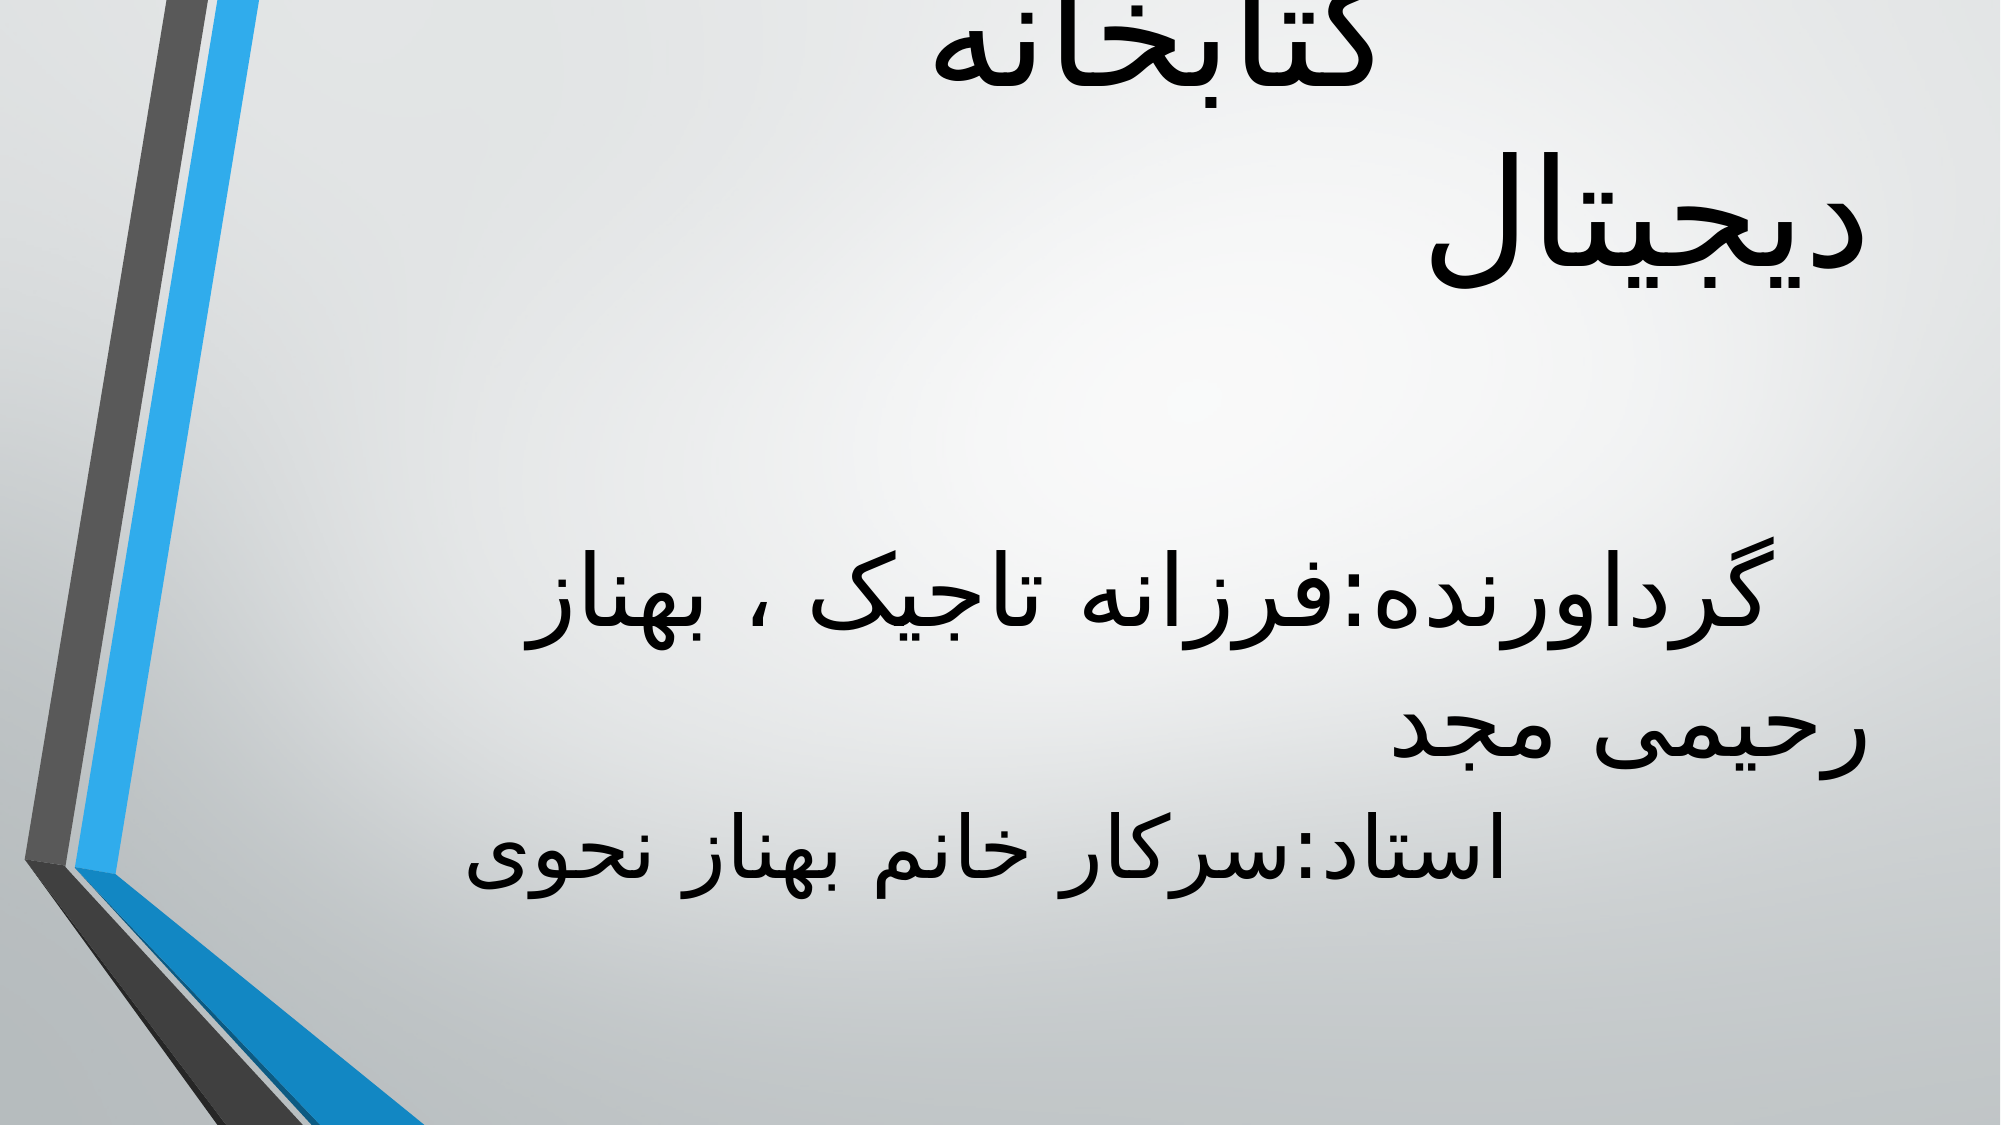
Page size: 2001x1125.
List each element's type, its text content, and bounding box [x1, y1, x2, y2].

list استاد:سرکار خانم بهناز نحوی [421, 783, 1887, 925]
title کتابخانه دیجیتال گرداورنده:فرزانه تاجیک ، بهناز رحیمی مجد [421, 99, 1887, 783]
